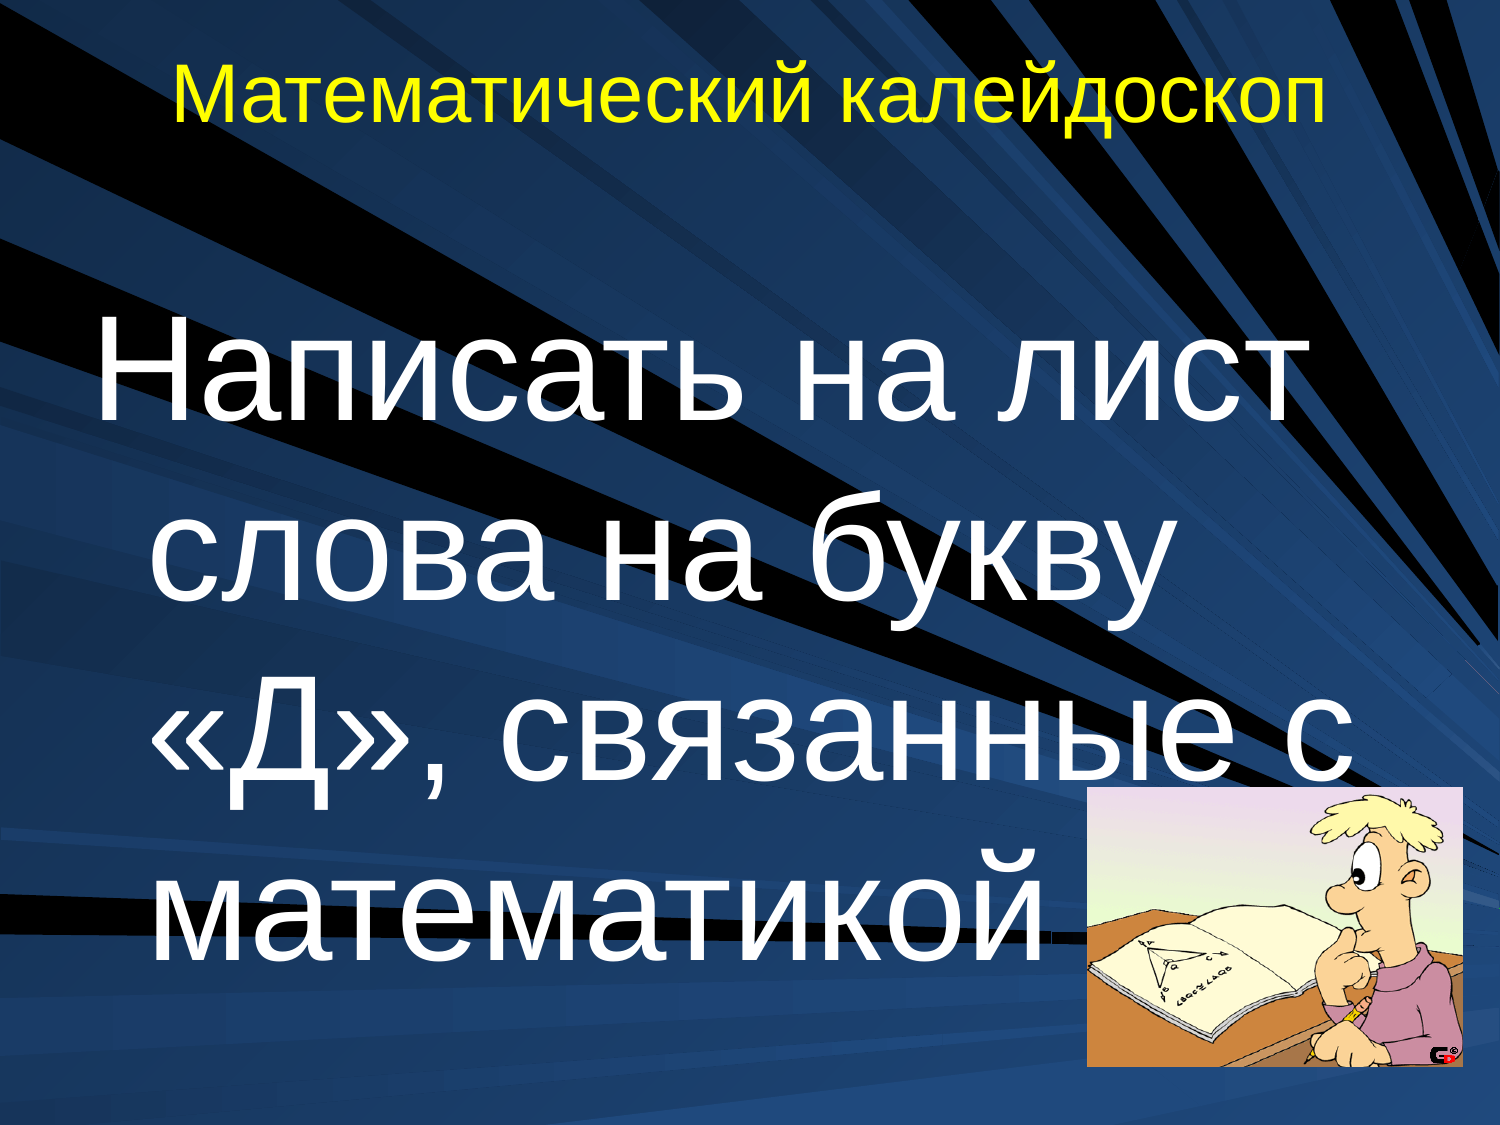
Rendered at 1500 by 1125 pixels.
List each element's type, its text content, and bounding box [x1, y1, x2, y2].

picture [1087, 787, 1463, 1068]
list Написать на лист слова на букву «Д», связанные с математикой [74, 262, 1426, 1006]
title Математический калейдоскоп [74, 45, 1426, 234]
